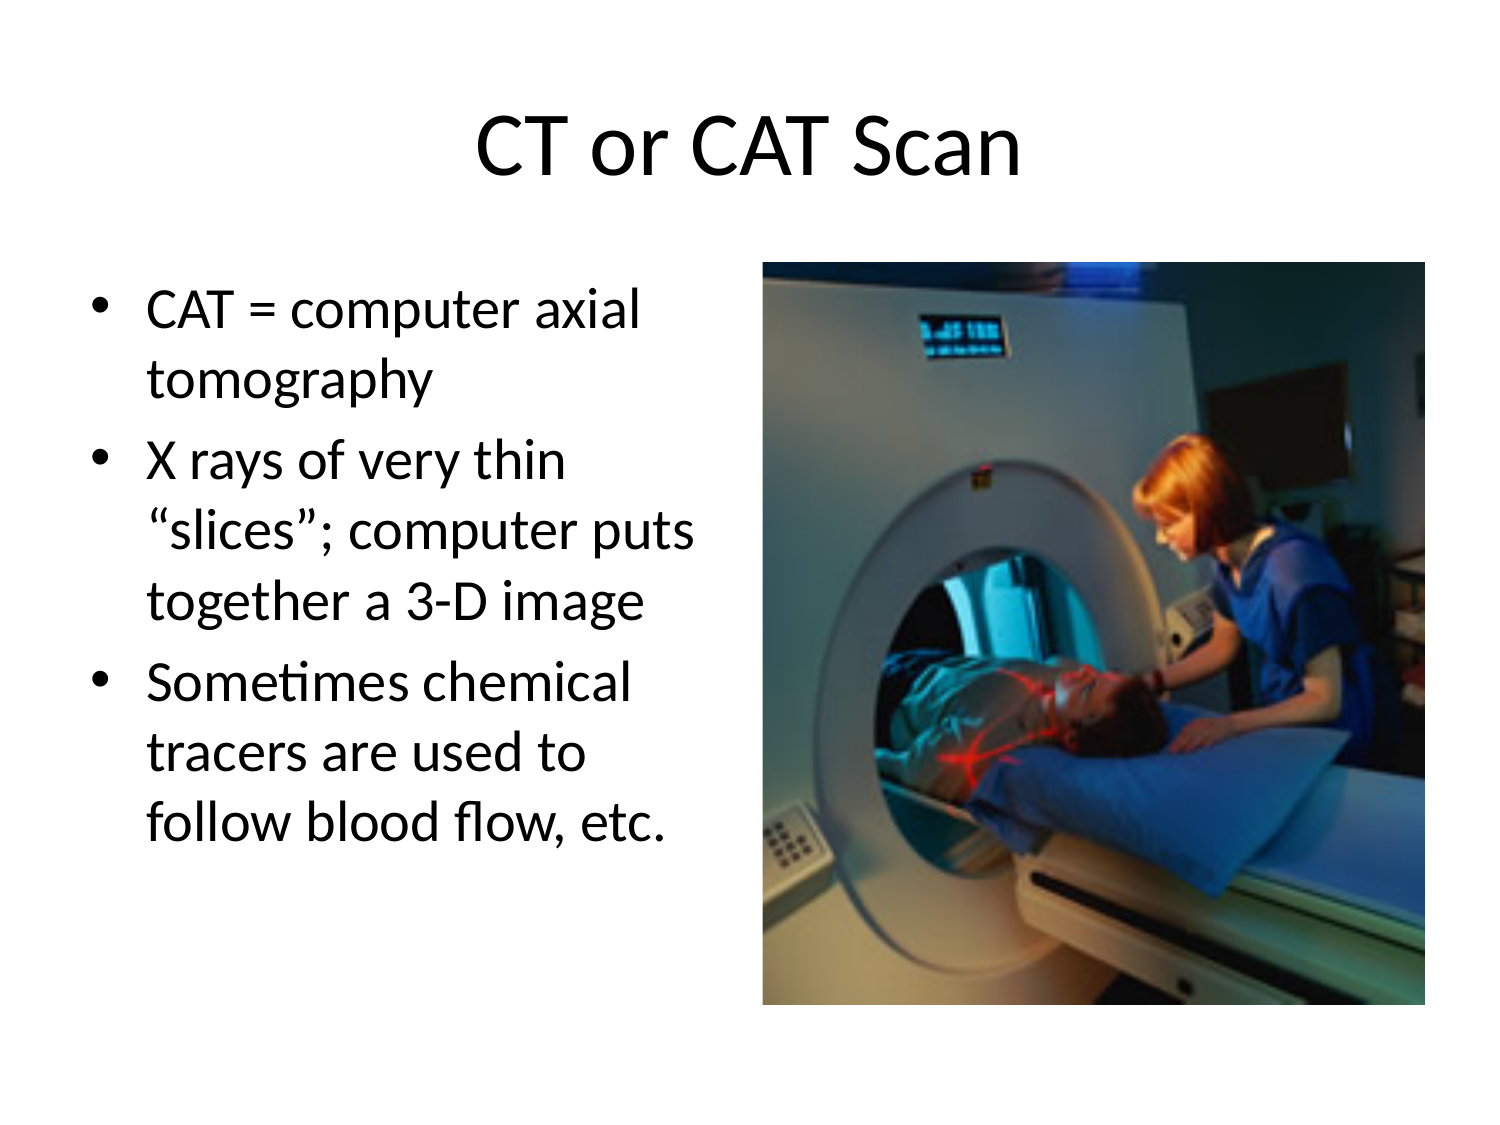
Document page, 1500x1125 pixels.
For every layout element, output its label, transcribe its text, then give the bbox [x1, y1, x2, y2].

list CAT = computer axial tomography X rays of very thin “slices”; computer puts together a 3-D image Sometimes chemical tracers are used to follow blood flow, etc. [75, 262, 738, 1005]
title CT or CAT Scan [75, 45, 1425, 233]
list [762, 262, 1426, 1006]
